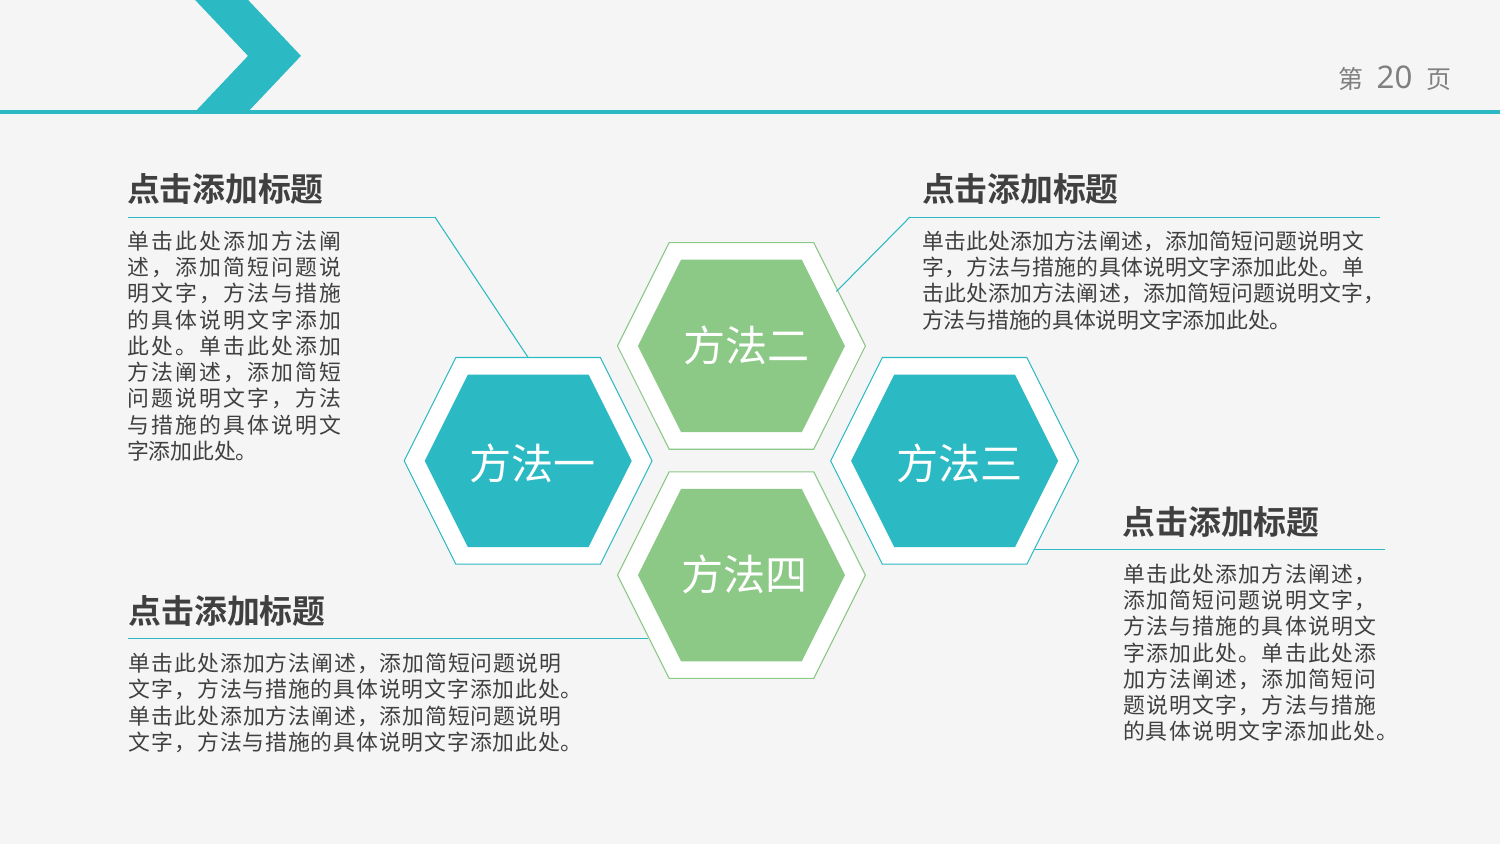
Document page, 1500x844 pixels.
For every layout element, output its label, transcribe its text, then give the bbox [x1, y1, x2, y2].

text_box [617, 242, 866, 450]
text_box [836, 217, 1380, 292]
text_box 点击添加标题 [112, 161, 393, 216]
text_box 点击添加标题 [907, 161, 1188, 216]
text_box 单击此处添加方法阐述，添加简短问题说明文字，方法与措施的具体说明文字添加此处。单击此处添加方法阐述，添加简短问题说明文字，方法与措施的具体说明文字添加此处。 [907, 292, 1380, 340]
text_box 点击添加标题 [1107, 494, 1388, 549]
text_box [127, 217, 529, 358]
text_box 单击此处添加方法阐述，添加简短问题说明文字，方法与措施的具体说明文字添加此处。单击此处添加方法阐述，添加简短问题说明文字，方法与措施的具体说明文字添加此处。 [1108, 552, 1392, 752]
text_box 单击此处添加方法阐述，添加简短问题说明文字，方法与措施的具体说明文字添加此处。单击此处添加方法阐述，添加简短问题说明文字，方法与措施的具体说明文字添加此处。 [113, 642, 577, 763]
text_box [617, 471, 866, 679]
text_box 单击此处添加方法阐述，添加简短问题说明文字，方法与措施的具体说明文字添加此处。单击此处添加方法阐述，添加简短问题说明文字，方法与措施的具体说明文字添加此处。 [112, 220, 357, 472]
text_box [830, 357, 1079, 565]
text_box 点击添加标题 [113, 583, 394, 639]
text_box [404, 357, 653, 565]
